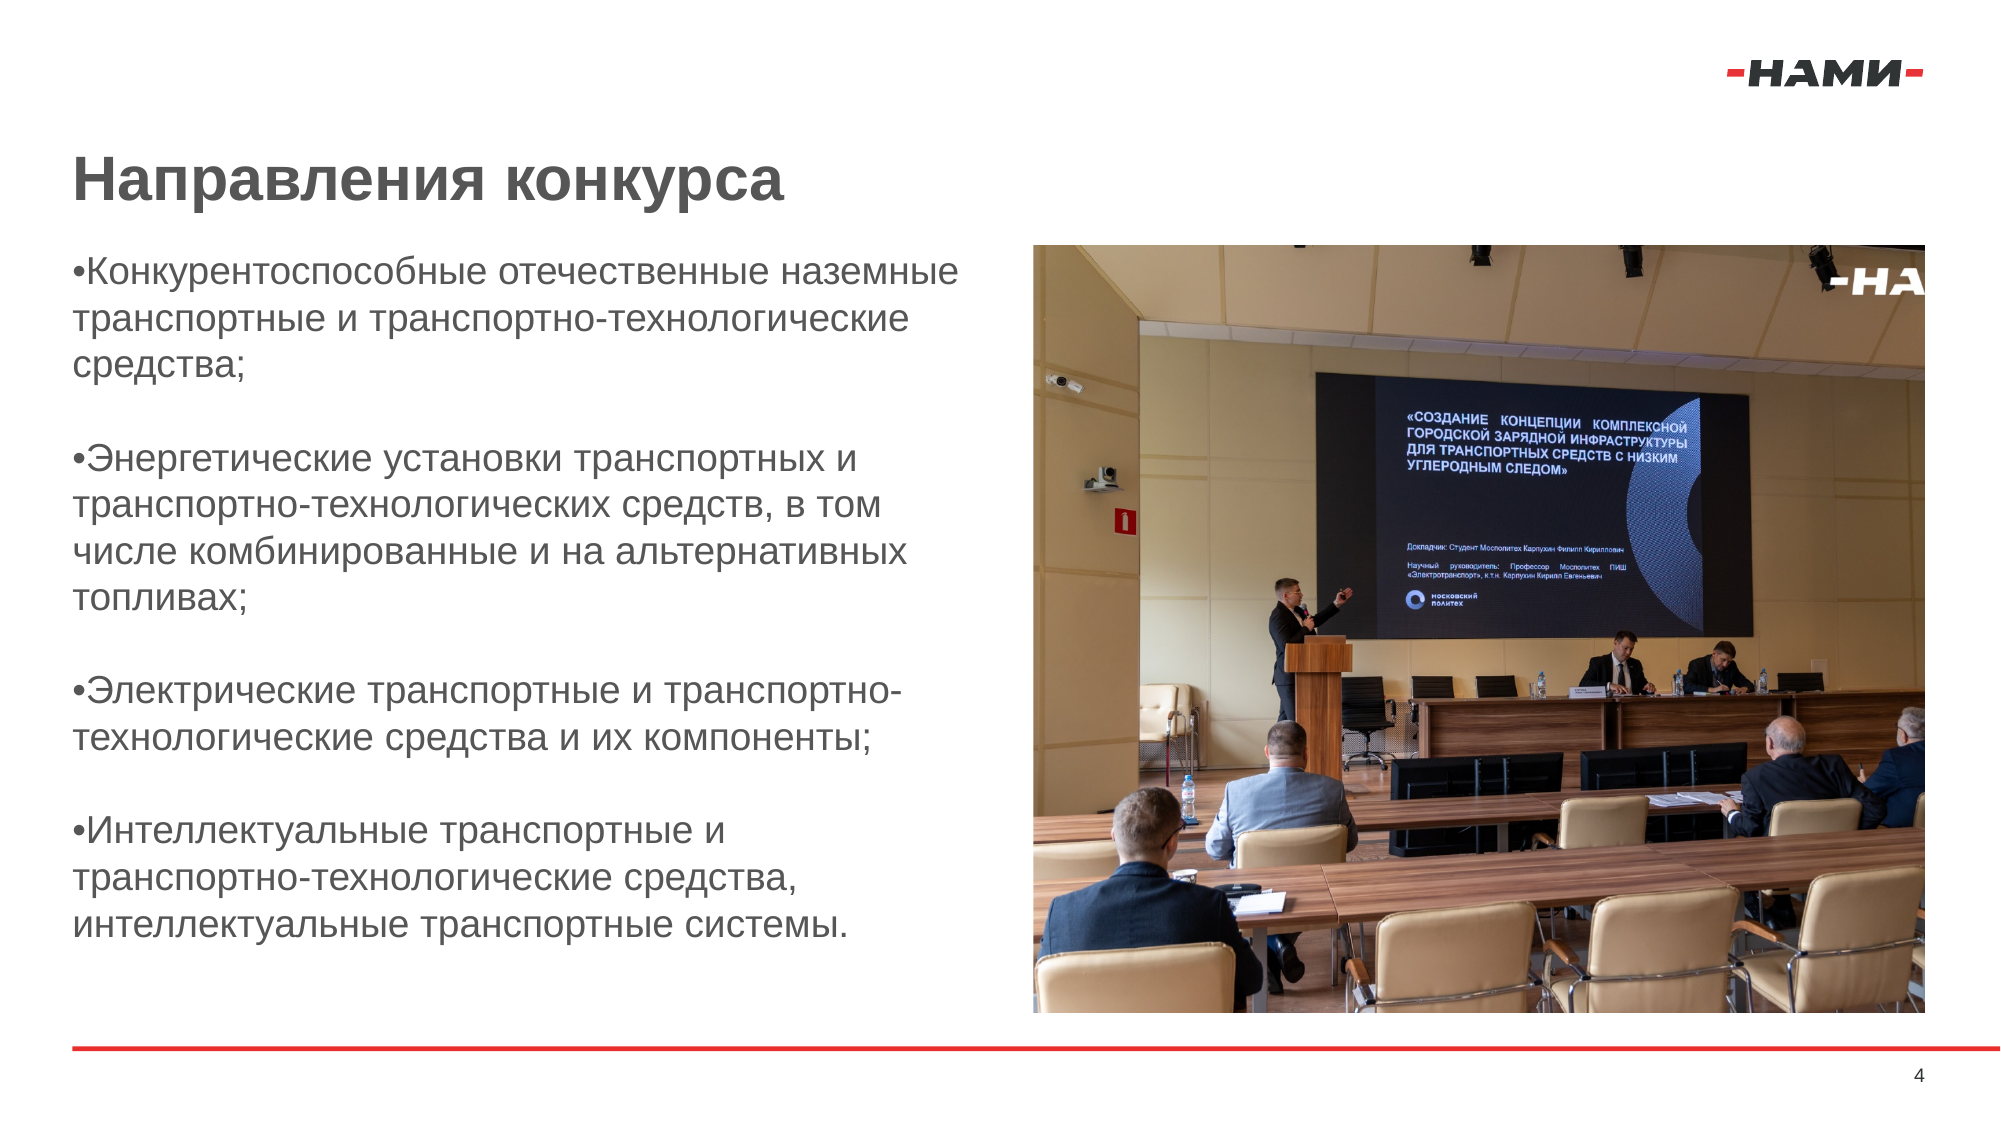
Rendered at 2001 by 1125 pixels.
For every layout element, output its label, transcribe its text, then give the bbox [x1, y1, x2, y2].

slide_number 4 [1808, 1062, 1925, 1096]
list Направления конкурса [72, 138, 1636, 214]
picture [1033, 245, 1926, 1013]
list •Конкурентоспособные отечественные наземные транспортные и транспортно-технологические средства; •Энергетические установки транспортных и транспортно-технологических средств, в том числе комбинированные и на альтернативных топливах; •Электрические транспортные и транспортно-технологические средства и их компоненты; •Интеллектуальные транспортные и транспортно-технологические средства, интеллектуальные транспортные системы. [72, 245, 964, 1013]
